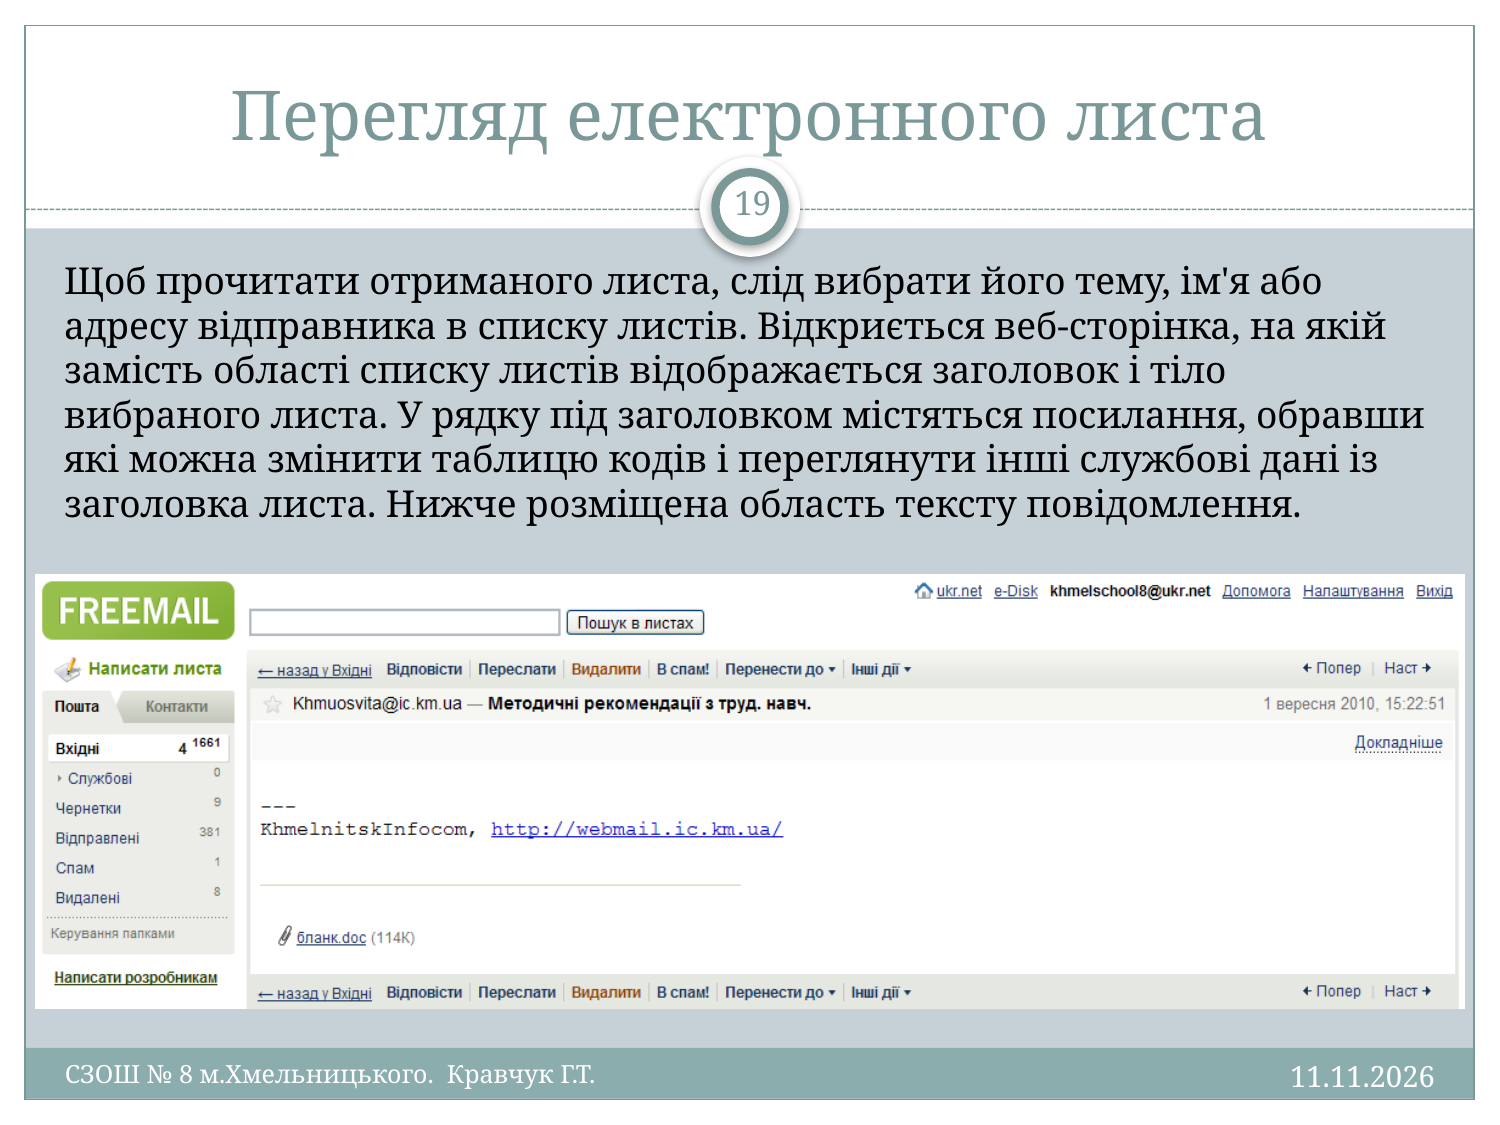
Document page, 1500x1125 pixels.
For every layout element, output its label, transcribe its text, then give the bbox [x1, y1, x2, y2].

picture [34, 573, 1466, 1010]
slide_number 19 [715, 168, 791, 241]
footer СЗОШ № 8 м.Хмельницького. Кравчук Г.Т. [50, 1051, 638, 1112]
title Перегляд електронного листа [49, 37, 1450, 162]
list Щоб прочитати отриманого листа, слід вибрати його тему, ім'я або адресу відправника в списку листів. Відкриється веб-сторінка, на якій замість області списку листів відображається заголовок і тіло вибраного листа. У рядку під заголовком містяться посилання, обравши які можна змінити таблицю кодів і переглянути інші службові дані із заголовка листа. Нижче розміщена область тексту повідомлення. [49, 250, 1445, 563]
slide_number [950, 1050, 1450, 1111]
